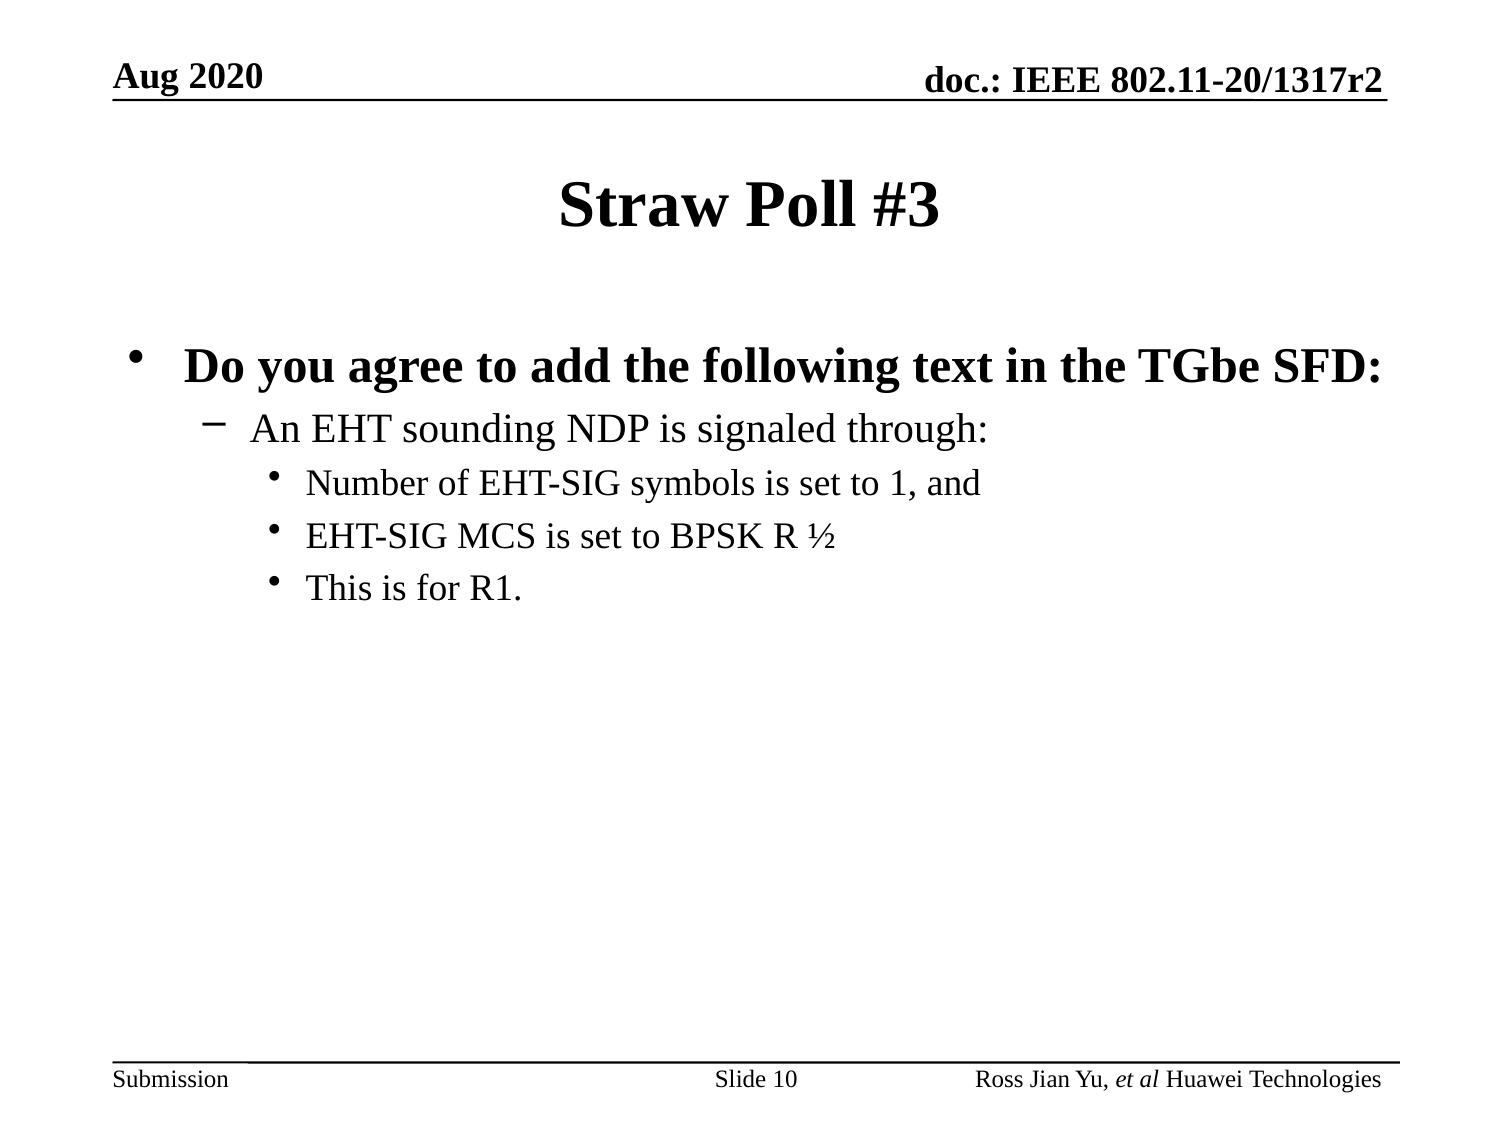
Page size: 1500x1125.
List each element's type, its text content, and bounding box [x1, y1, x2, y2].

title Straw Poll #3 [112, 112, 1388, 288]
slide_number Slide 10 [712, 1061, 800, 1093]
list Do you agree to add the following text in the TGbe SFD: An EHT sounding NDP is signaled through: Number of EHT-SIG symbols is set to 1, and EHT-SIG MCS is set to BPSK R ½ This is for R1. [112, 324, 1451, 1001]
